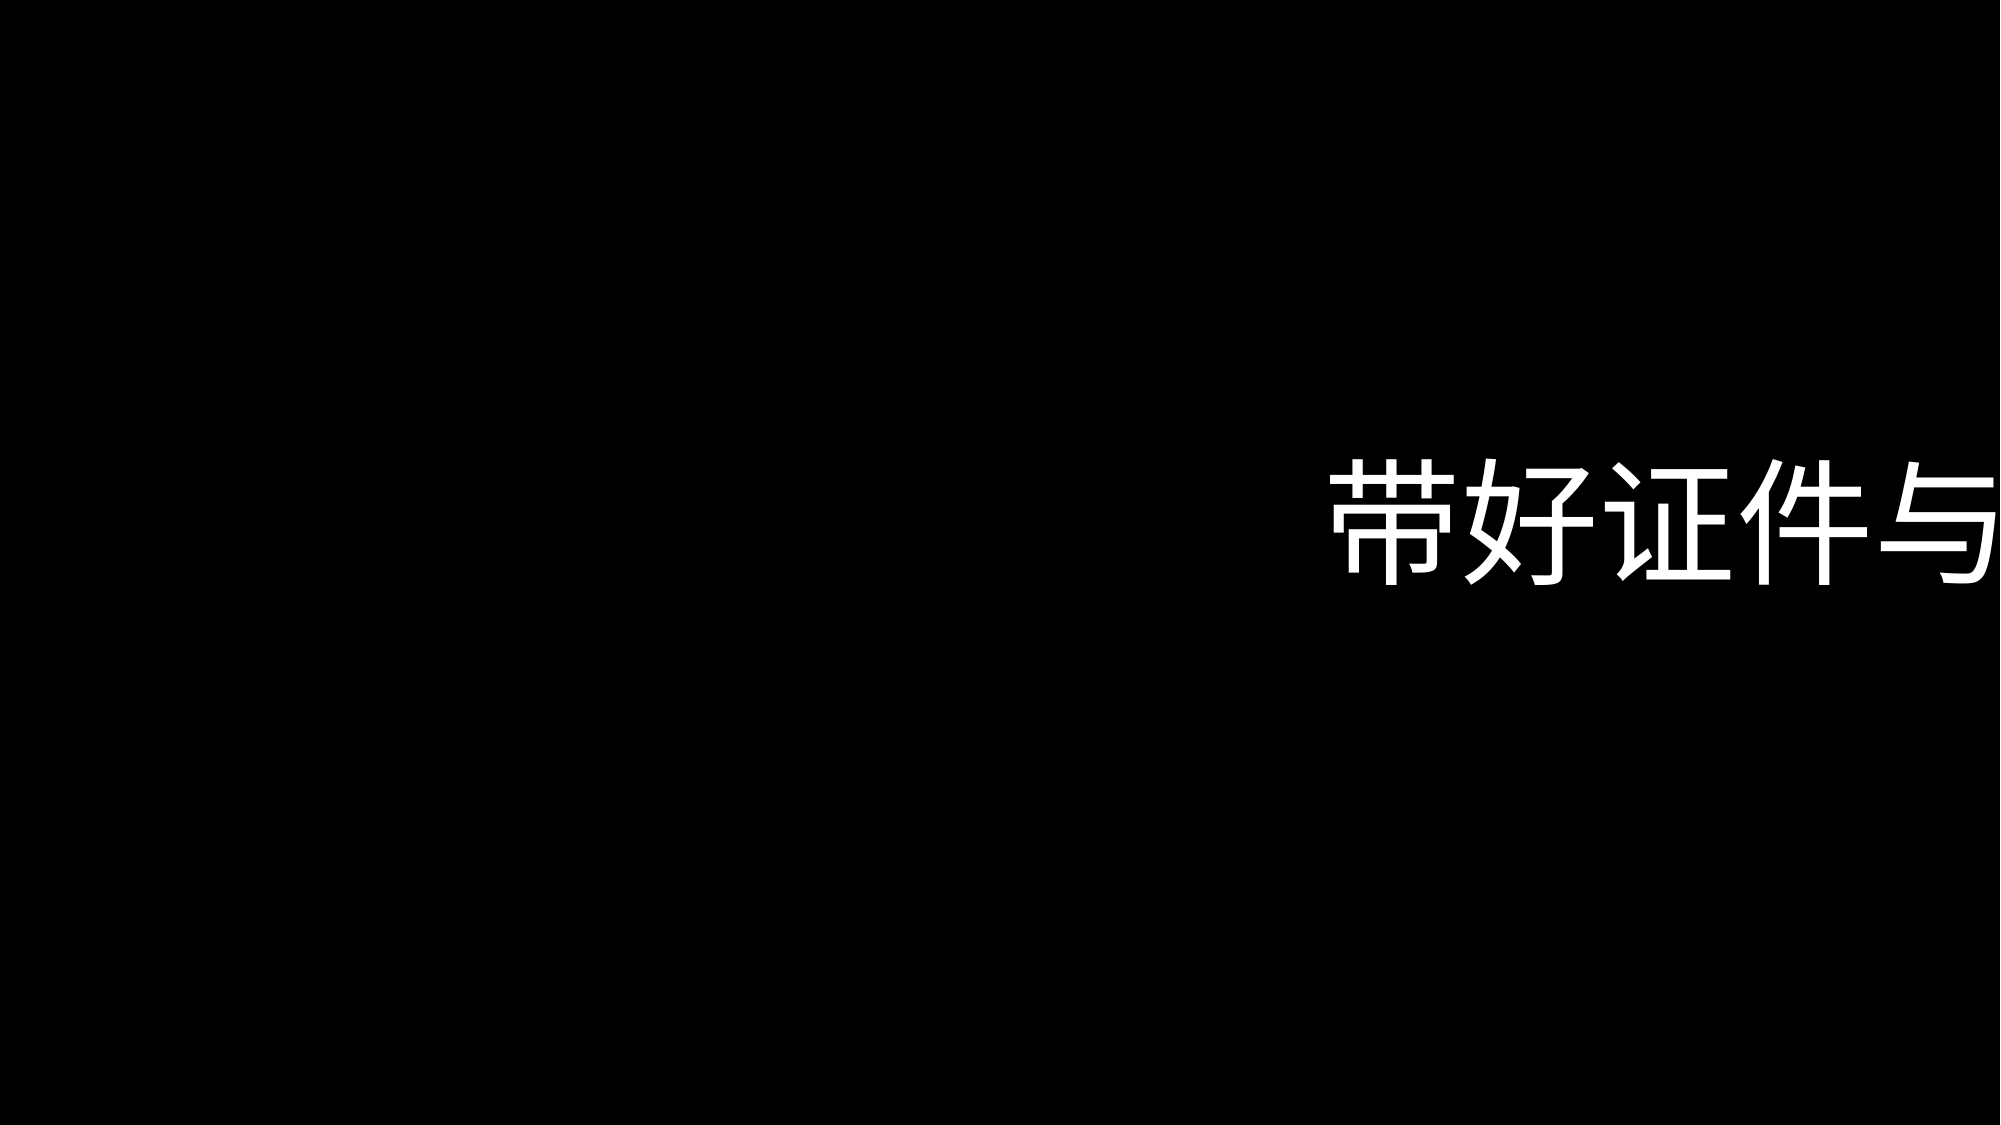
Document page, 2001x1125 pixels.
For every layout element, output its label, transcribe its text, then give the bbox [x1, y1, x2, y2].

text_box 带好证件与知识，你是不一样的烟火 [1323, 437, 2000, 603]
